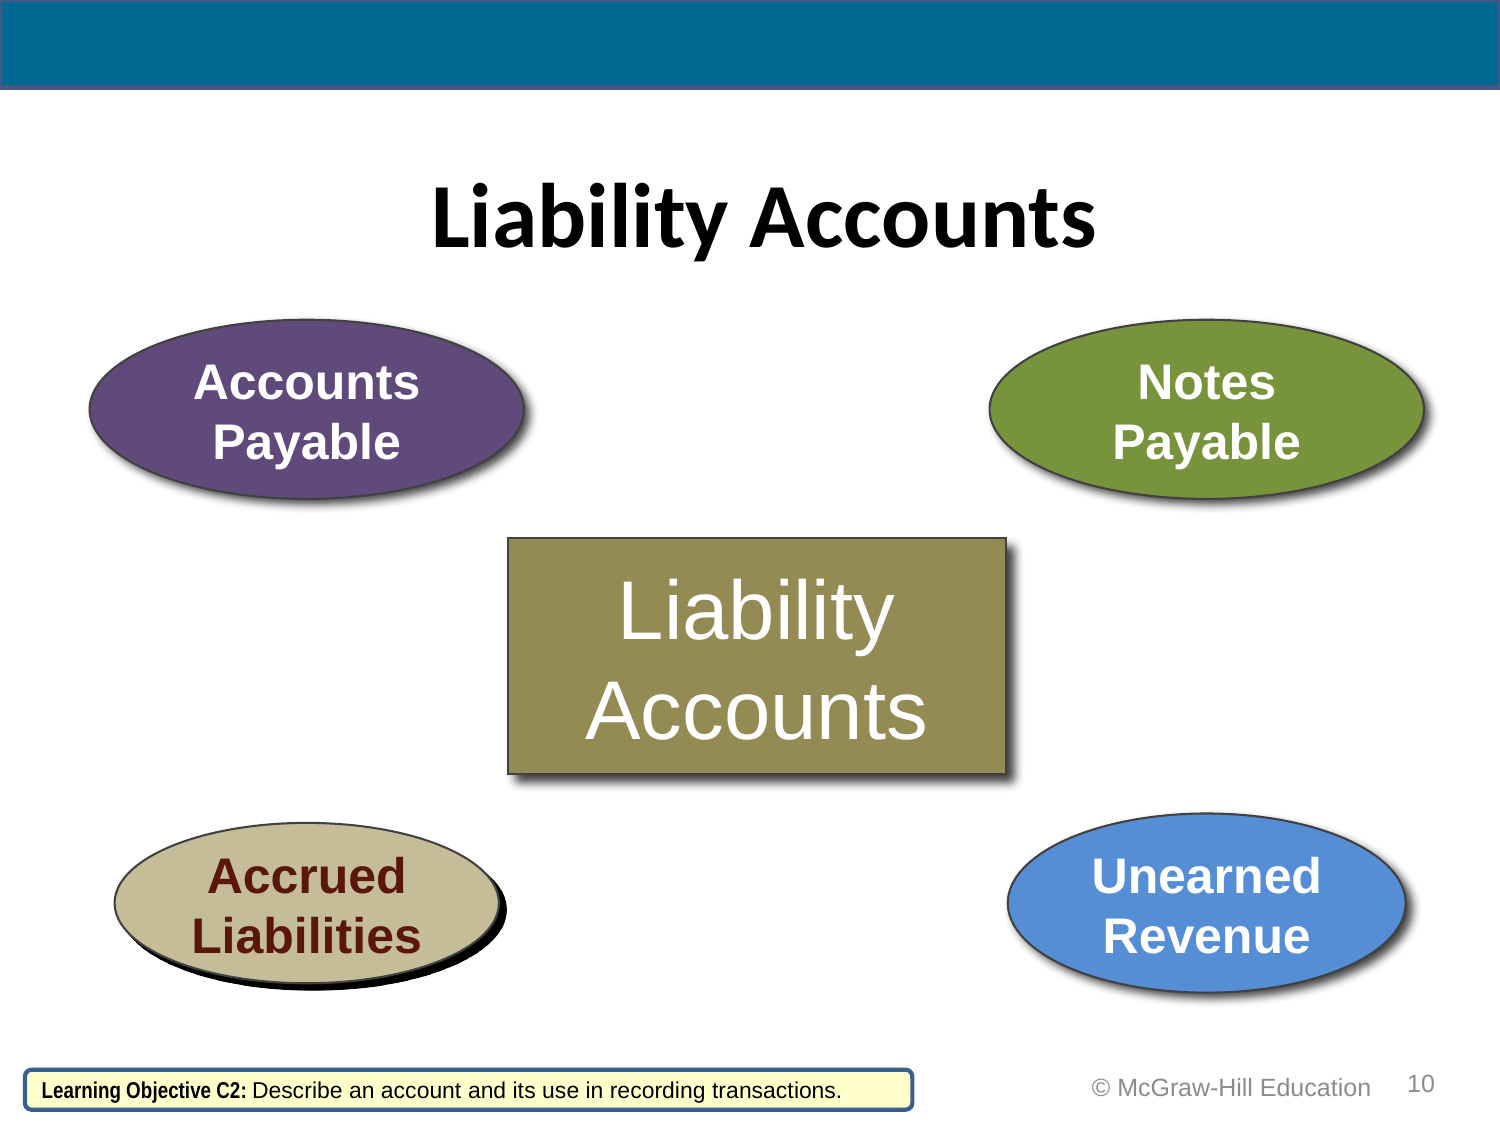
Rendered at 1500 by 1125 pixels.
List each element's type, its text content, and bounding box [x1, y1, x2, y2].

text_box Accrued Liabilities [114, 822, 499, 984]
text_box Notes Payable [989, 319, 1424, 499]
text_box Learning Objective C2: Describe an account and its use in recording transactions. [24, 1069, 913, 1110]
text_box [0, 0, 1500, 88]
text_box Unearned Revenue [1007, 813, 1406, 993]
text_box © McGraw-Hill Education [1069, 1063, 1425, 1102]
title Liability Accounts [89, 116, 1440, 305]
text_box Accounts Payable [89, 319, 524, 499]
slide_number 10 [1100, 1052, 1450, 1113]
text_box Liability Accounts [507, 538, 1006, 774]
